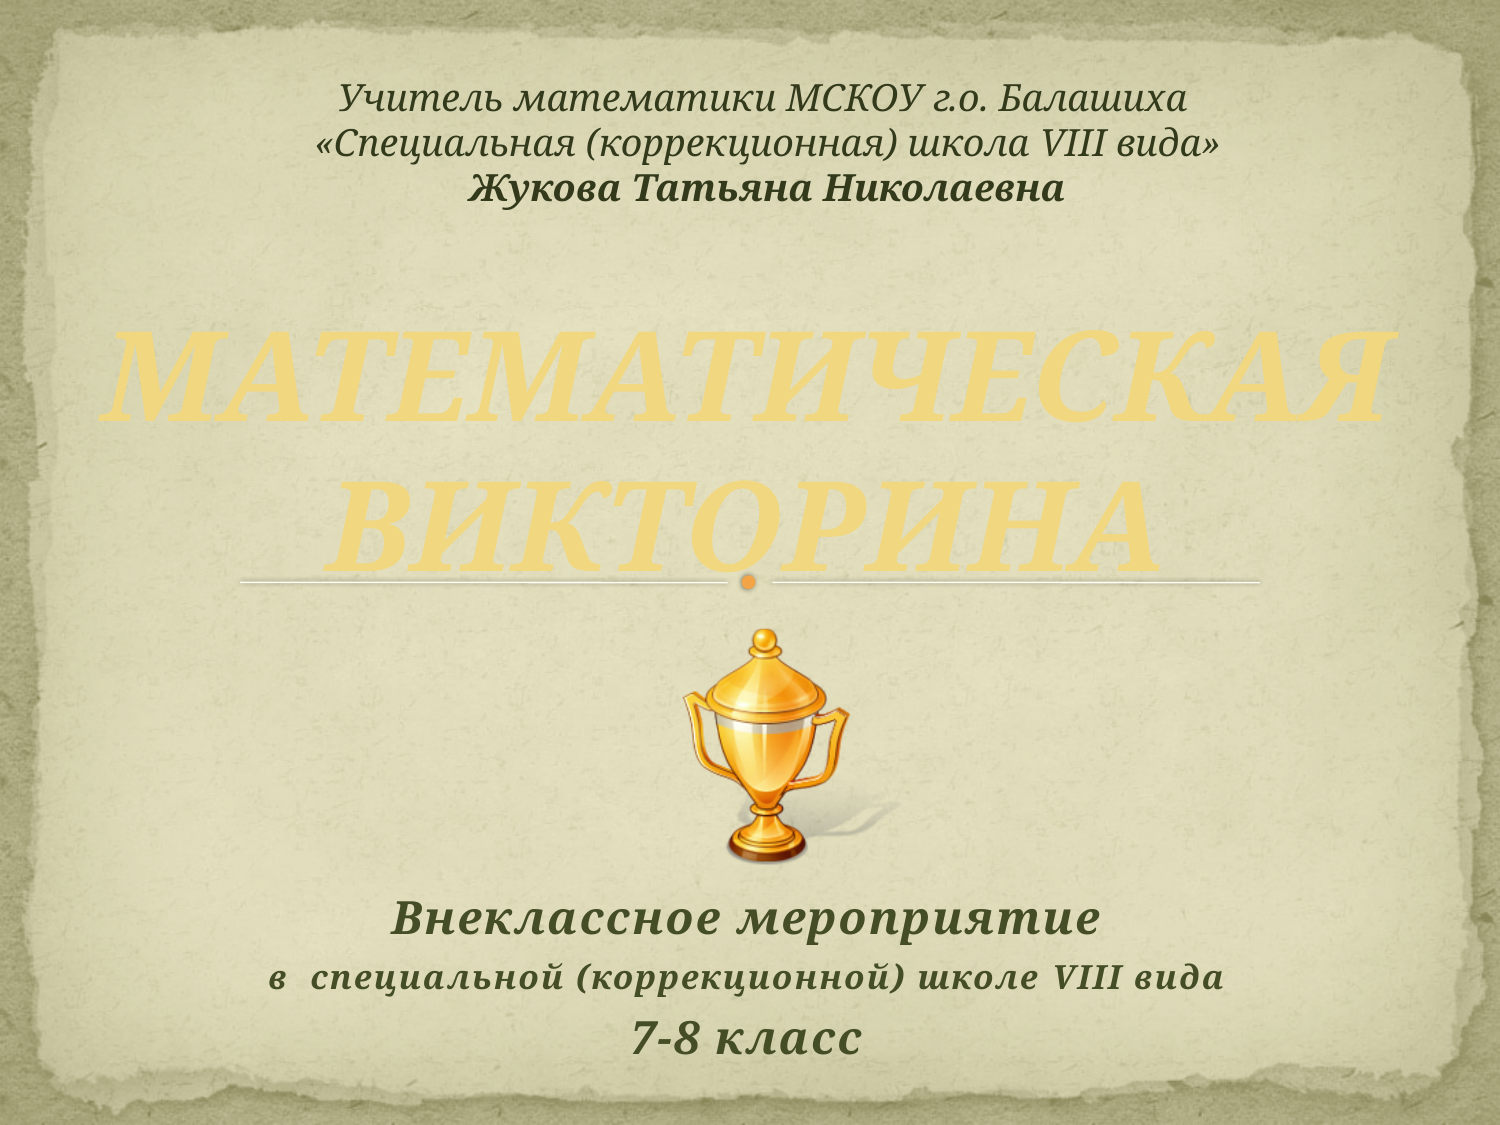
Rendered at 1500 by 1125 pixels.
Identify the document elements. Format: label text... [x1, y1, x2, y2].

text_box Учитель математики МСКОУ г.о. Балашиха «Специальная (коррекционная) школа VIII вида» Жукова Татьяна Николаевна [112, 66, 1424, 262]
picture [657, 623, 904, 870]
subtitle Внеклассное мероприятие в специальной (коррекционной) школе VIII вида 7-8 класс [64, 881, 1428, 1071]
title МАТЕМАТИЧЕСКАЯ ВИКТОРИНА [64, 278, 1428, 604]
